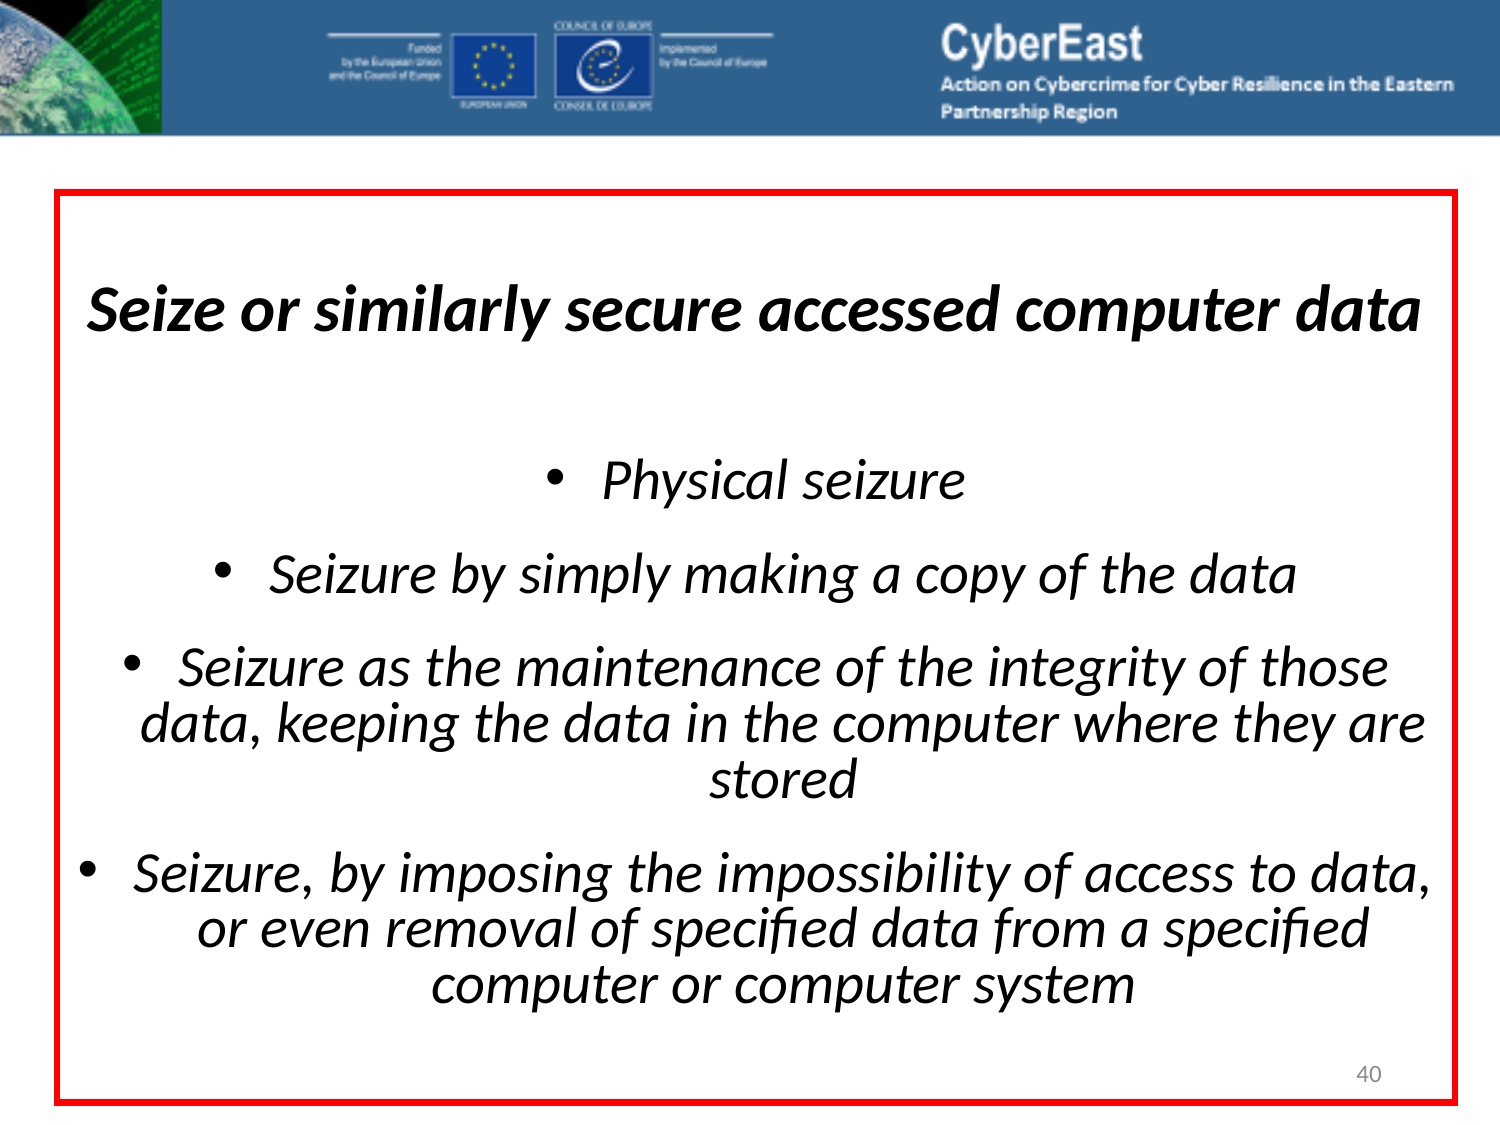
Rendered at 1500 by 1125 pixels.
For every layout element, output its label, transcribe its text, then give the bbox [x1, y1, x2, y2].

picture [0, 0, 1500, 1125]
text_box Seize or similarly secure accessed computer data Physical seizure Seizure by simply making a copy of the data Seizure as the maintenance of the integrity of those data, keeping the data in the computer where they are stored Seizure, by imposing the impossibility of access to data, or even removal of specified data from a specified computer or computer system [57, 192, 1455, 1103]
